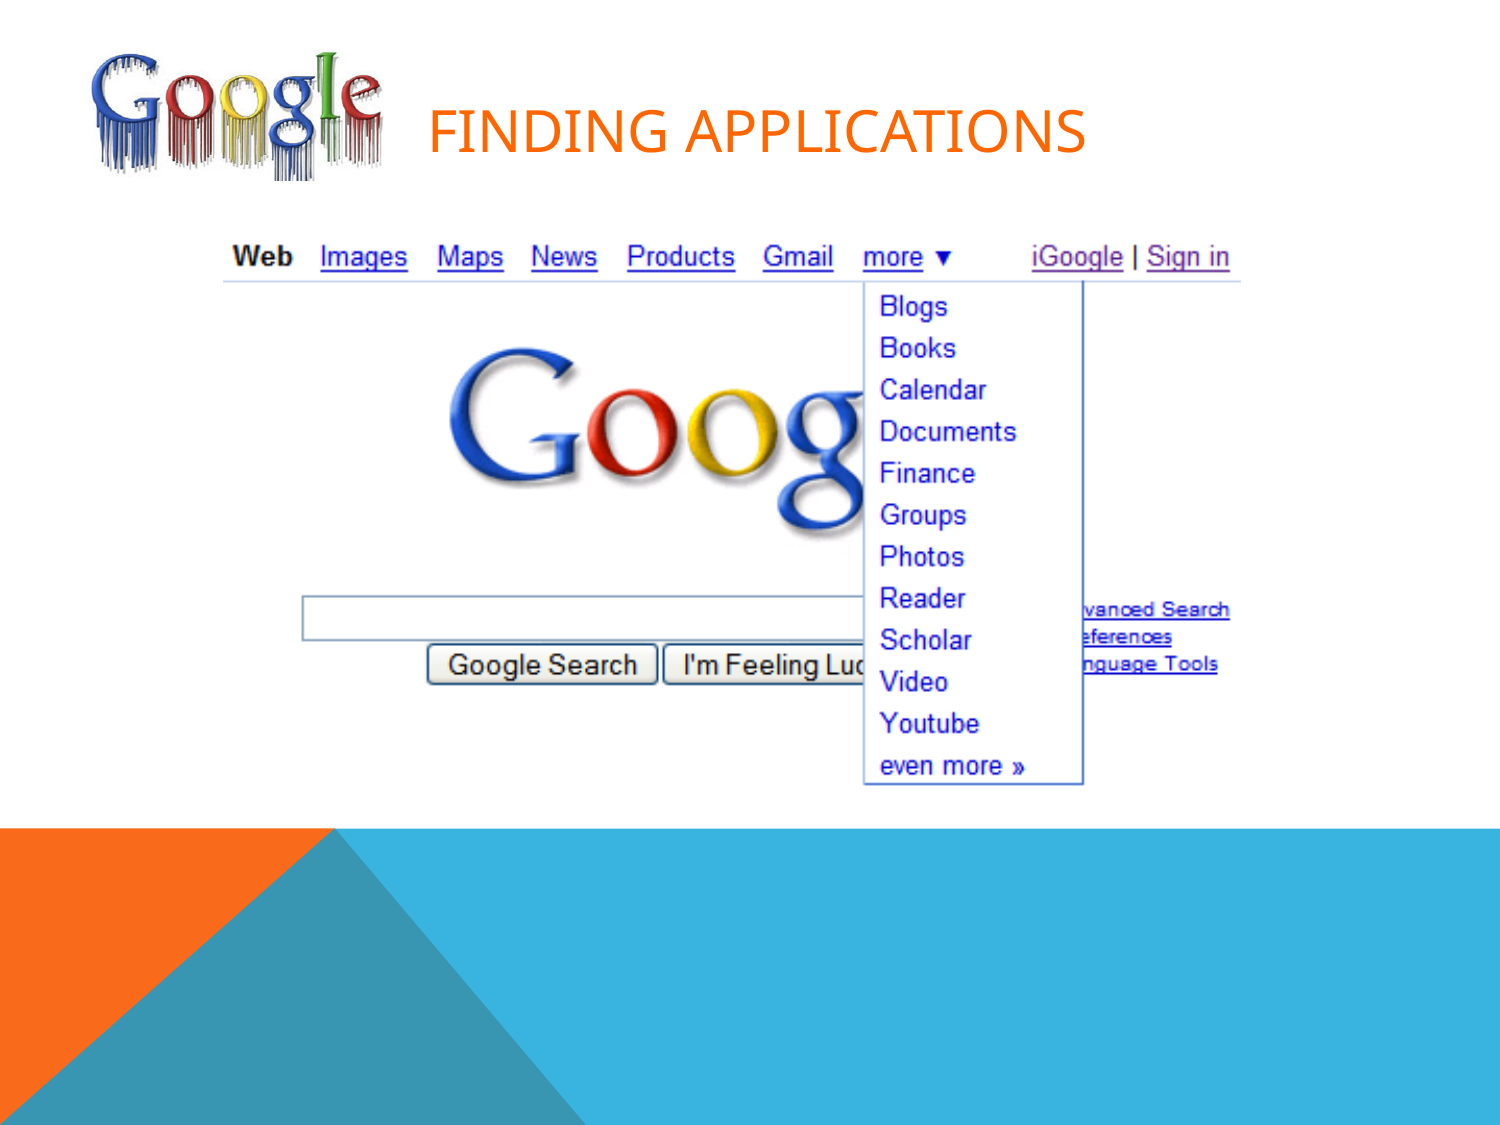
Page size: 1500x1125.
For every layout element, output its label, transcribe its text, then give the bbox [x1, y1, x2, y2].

picture [77, 49, 384, 181]
title Finding applications [412, 84, 1378, 175]
picture [223, 233, 1241, 795]
